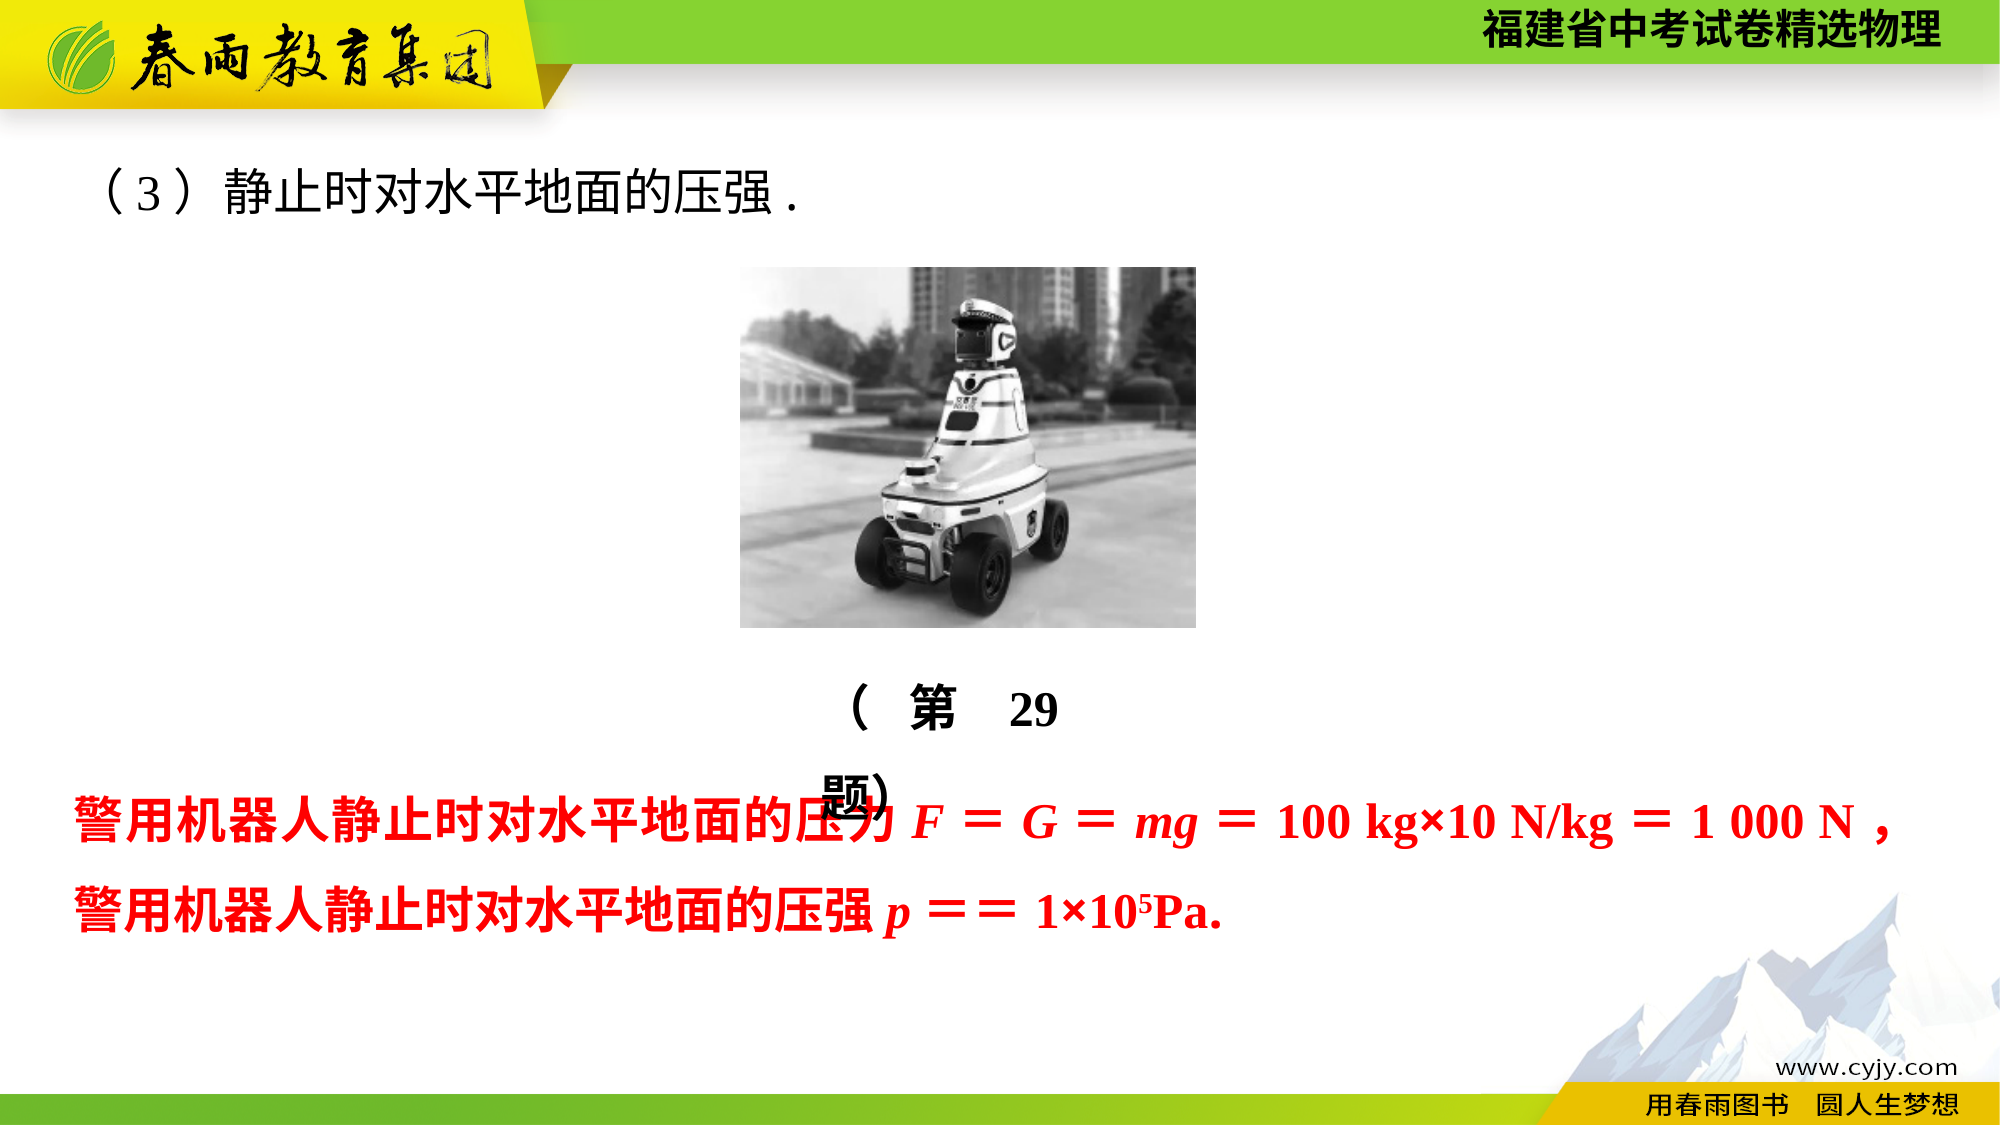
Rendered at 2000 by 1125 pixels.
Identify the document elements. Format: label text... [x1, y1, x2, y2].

picture [0, 0, 2000, 1125]
list （3）静止时对水平地面的压强. [59, 122, 1944, 217]
text_box （第29题） [805, 638, 1086, 744]
